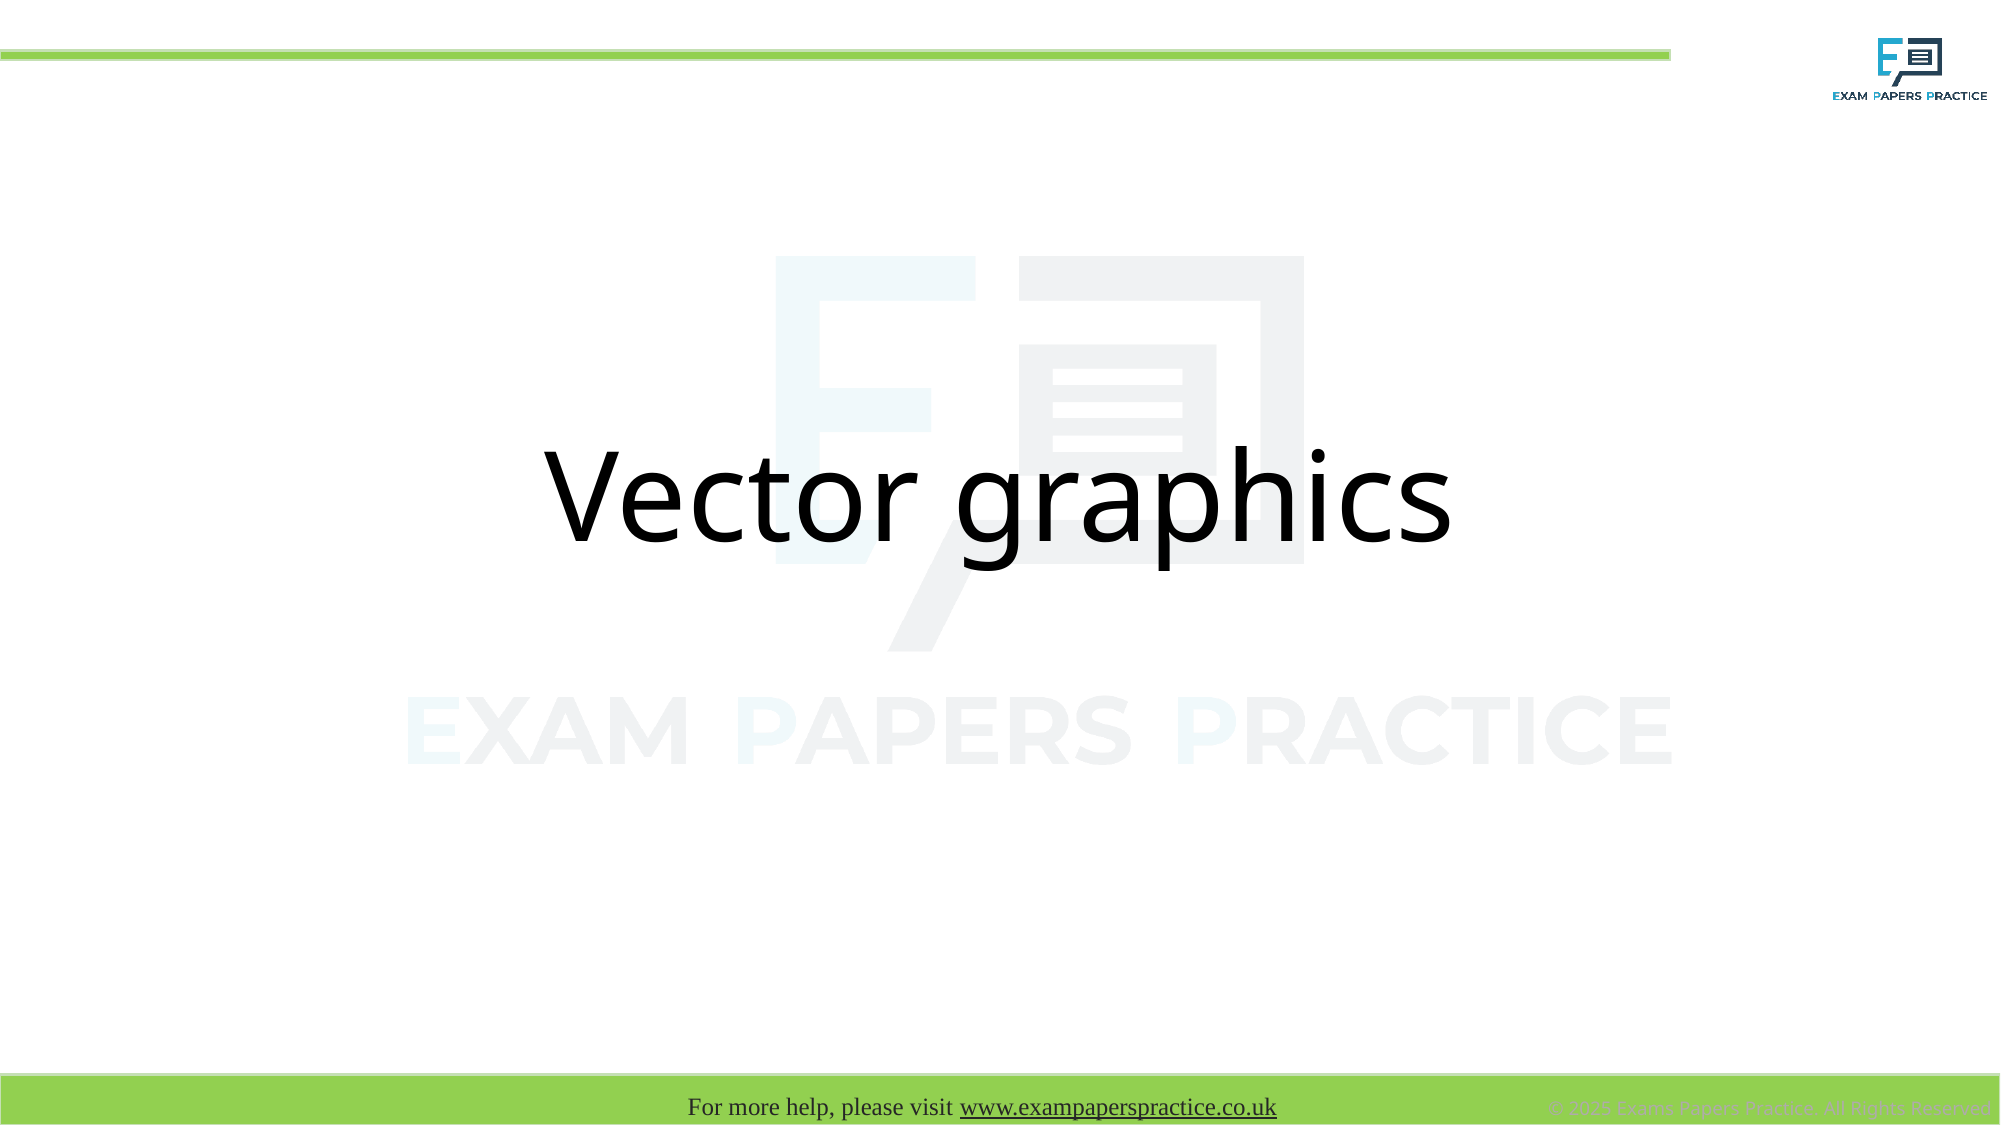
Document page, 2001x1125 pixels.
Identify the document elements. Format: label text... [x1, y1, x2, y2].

title Vector graphics [249, 184, 1750, 576]
